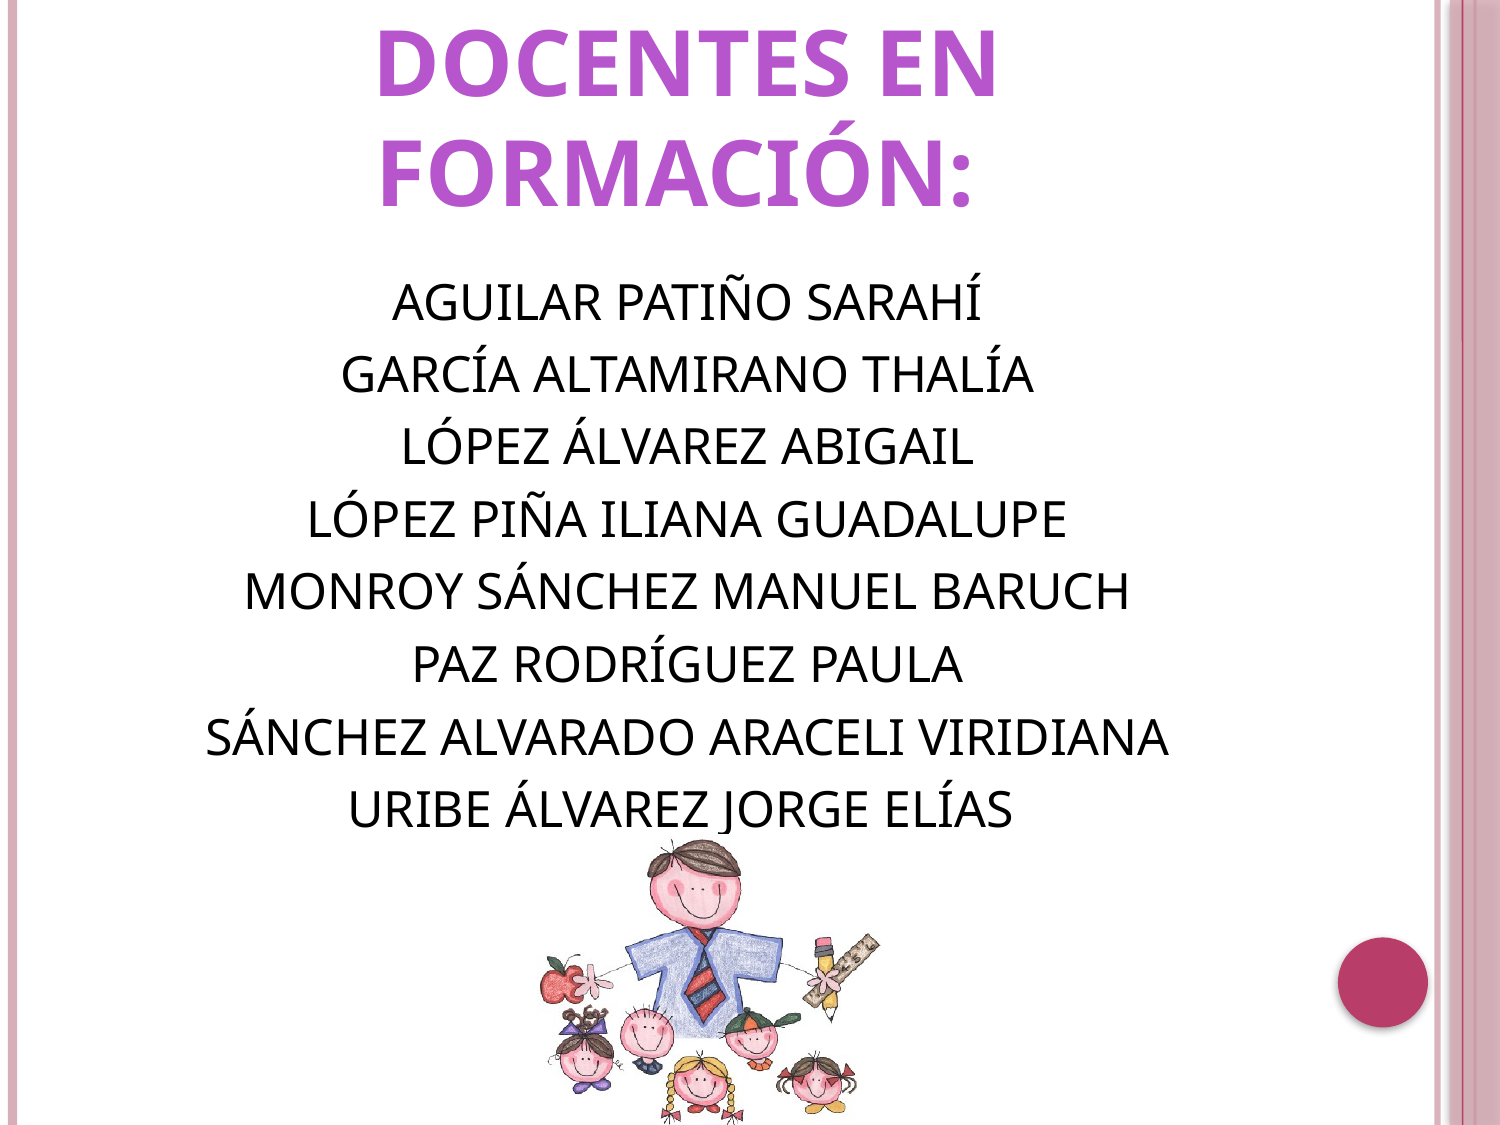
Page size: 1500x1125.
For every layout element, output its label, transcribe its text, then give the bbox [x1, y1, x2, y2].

picture [536, 833, 882, 1125]
title DOCENTES EN FORMACIÓN: [75, 45, 1300, 233]
list aguilar patiño sarahí García Altamirano Thalía López Álvarez Abigail López piña iliana Guadalupe Monroy Sánchez Manuel baruch Paz rodríguez paula Sánchez Alvarado Araceli viridiana Uribe Álvarez jorge Elías [75, 262, 1300, 1062]
